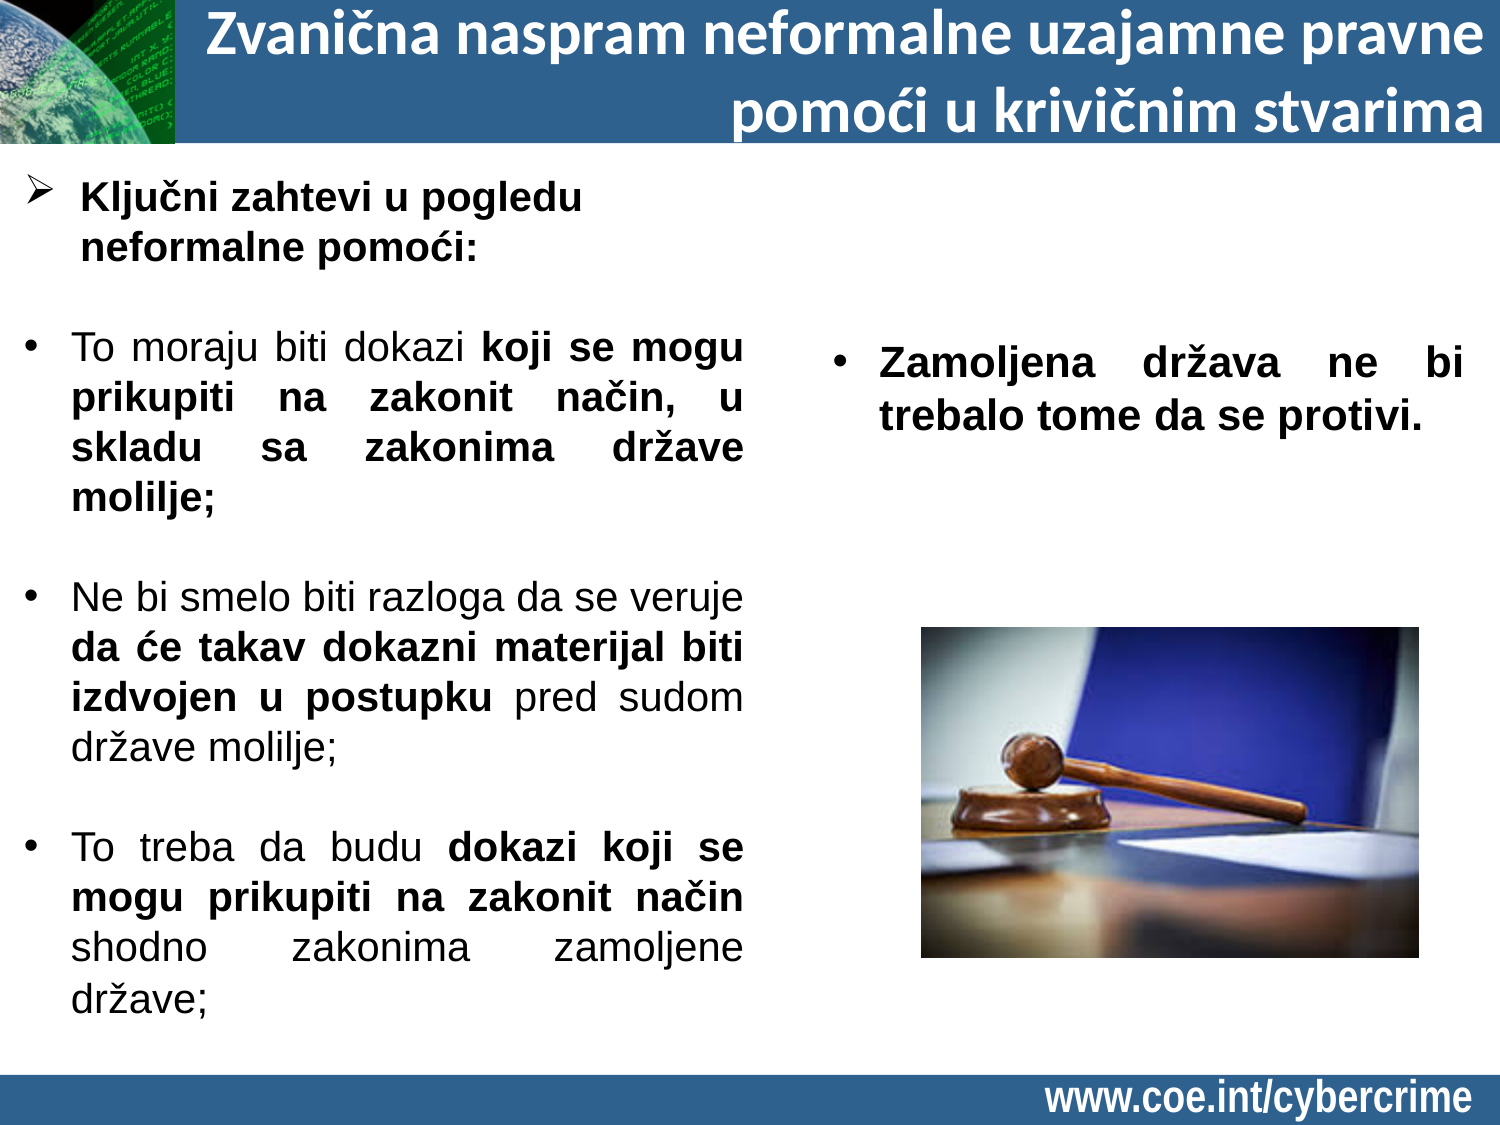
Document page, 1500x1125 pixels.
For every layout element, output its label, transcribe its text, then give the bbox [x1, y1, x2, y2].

text_box Ključni zahtevi u pogledu neformalne pomoći: To moraju biti dokazi koji se mogu prikupiti na zakonit način, u skladu sa zakonima države molilje; Ne bi smelo biti razloga da se veruje da će takav dokazni materijal biti izdvojen u postupku pred sudom države molilje; To treba da budu dokazi koji se mogu prikupiti na zakonit način shodno zakonima zamoljene države; [9, 162, 760, 1030]
text_box [0, 1073, 1030, 1125]
text_box Zvanična naspram neformalne uzajamne pravne pomoći u krivičnim stvarima [179, 0, 1500, 145]
picture [0, 0, 175, 144]
text_box www.coe.int/cybercrime [1030, 1059, 1500, 1125]
text_box Zamoljena država ne bi trebalo tome da se protivi. [817, 326, 1480, 447]
picture [921, 627, 1419, 958]
